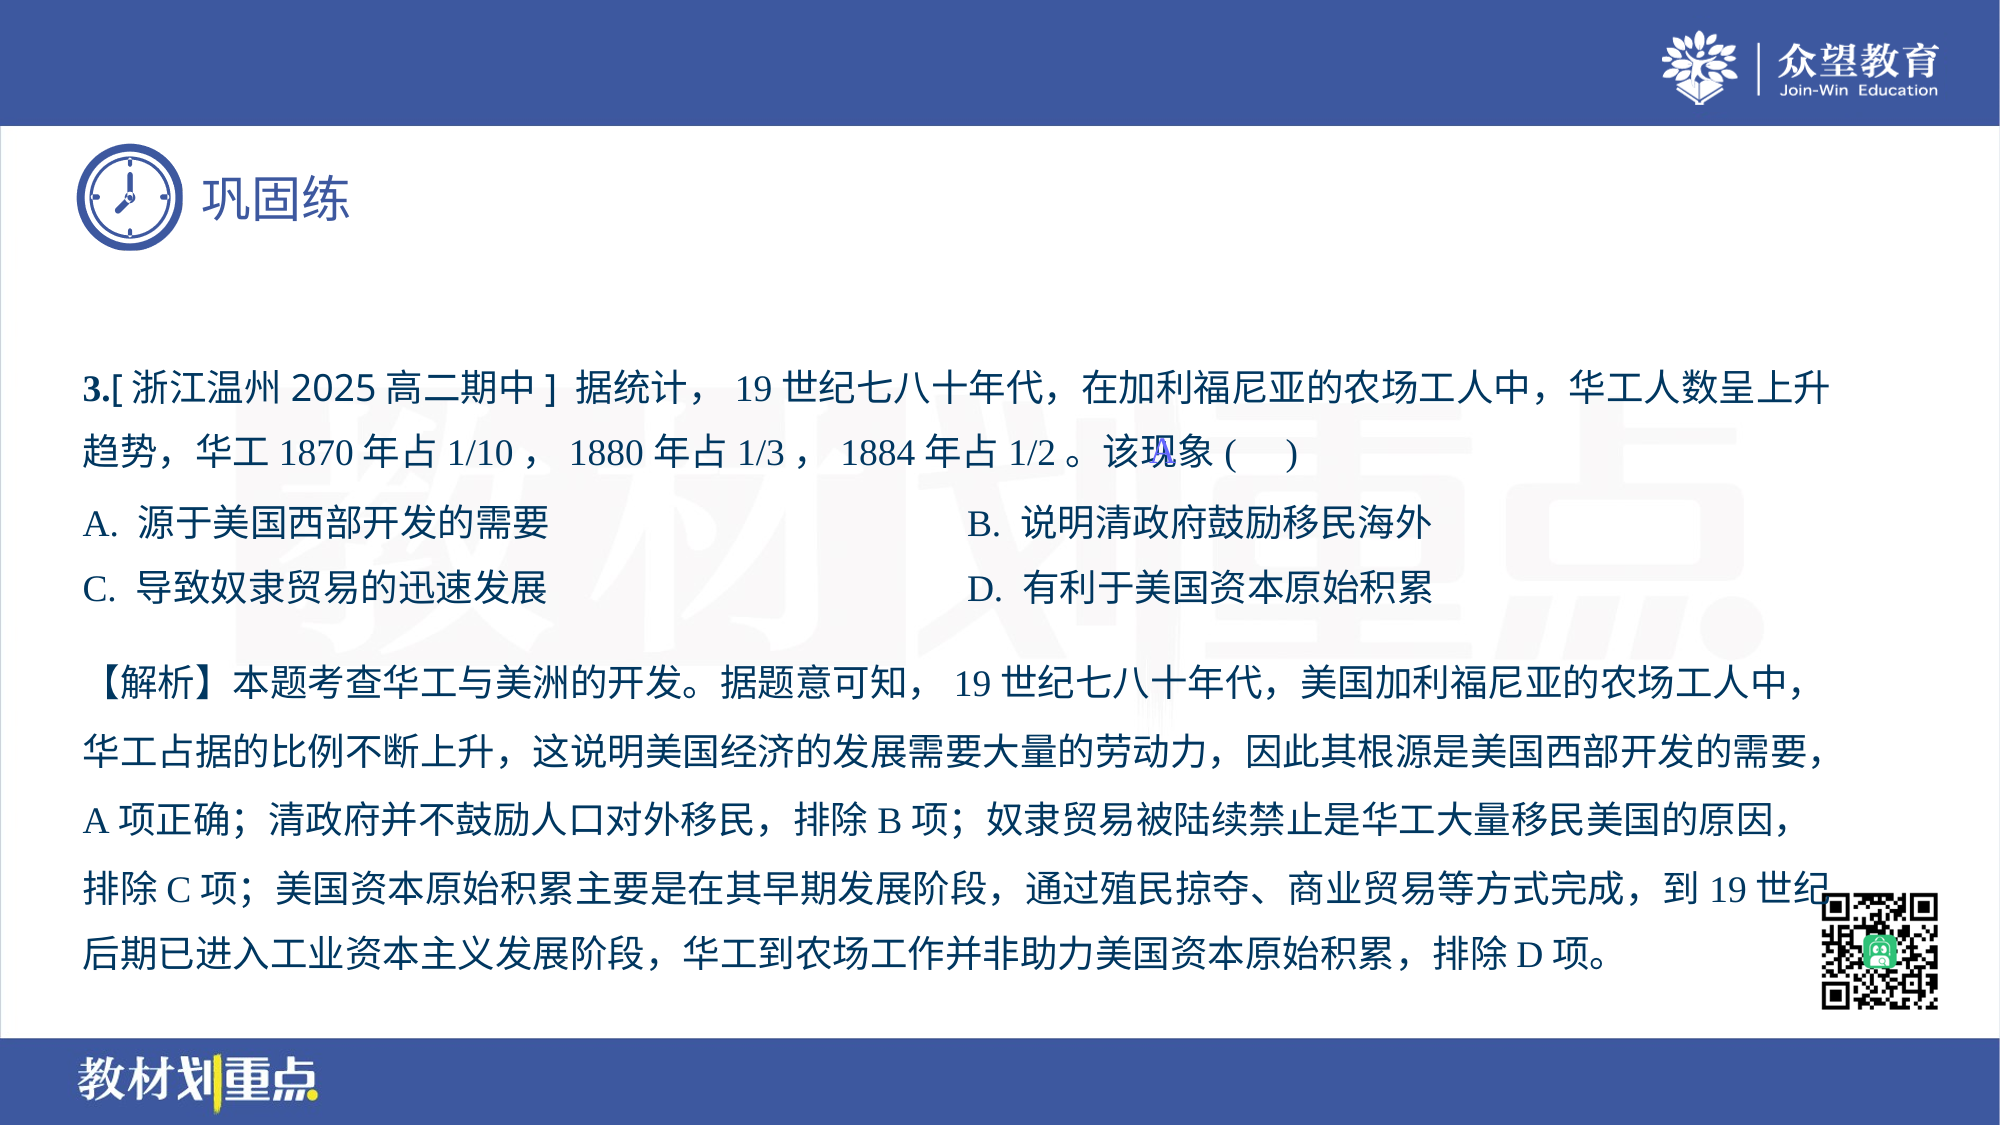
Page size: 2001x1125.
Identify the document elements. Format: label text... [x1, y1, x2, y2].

text_box A. 源于美国西部开发的需要 B. 说明清政府鼓励移民海外 C. 导致奴隶贸易的迅速发展 D. 有利于美国资本原始积累 [82, 475, 1817, 602]
text_box A [1135, 406, 1190, 465]
text_box 3.[浙江温州2025高二期中] 据统计，19世纪七八十年代，在加利福尼亚的农场工人中，华工人数呈上升 趋势，华工1870年占1/10，1880年占1/3，1884年占1/2。该现象( ) [82, 339, 1817, 467]
picture [0, 0, 2000, 1125]
text_box 【解析】本题考查华工与美洲的开发。据题意可知，19世纪七八十年代，美国加利福尼亚的农场工人中， 华工占据的比例不断上升，这说明美国经济的发展需要大量的劳动力，因此其根源是美国西部开发的需要， A项正确；清政府并不鼓励人口对外移民，排除B项；奴隶贸易被陆续禁止是华工大量移民美国的原因， 排除C项；美国资本原始积累主要是在其早期发展阶段，通过殖民掠夺、商业贸易等方式完成，到19世纪 后期已进入工业资本主义发展阶段，华工到农场工作并非助力美国资本原始积累，排除D项。 [82, 635, 1817, 969]
